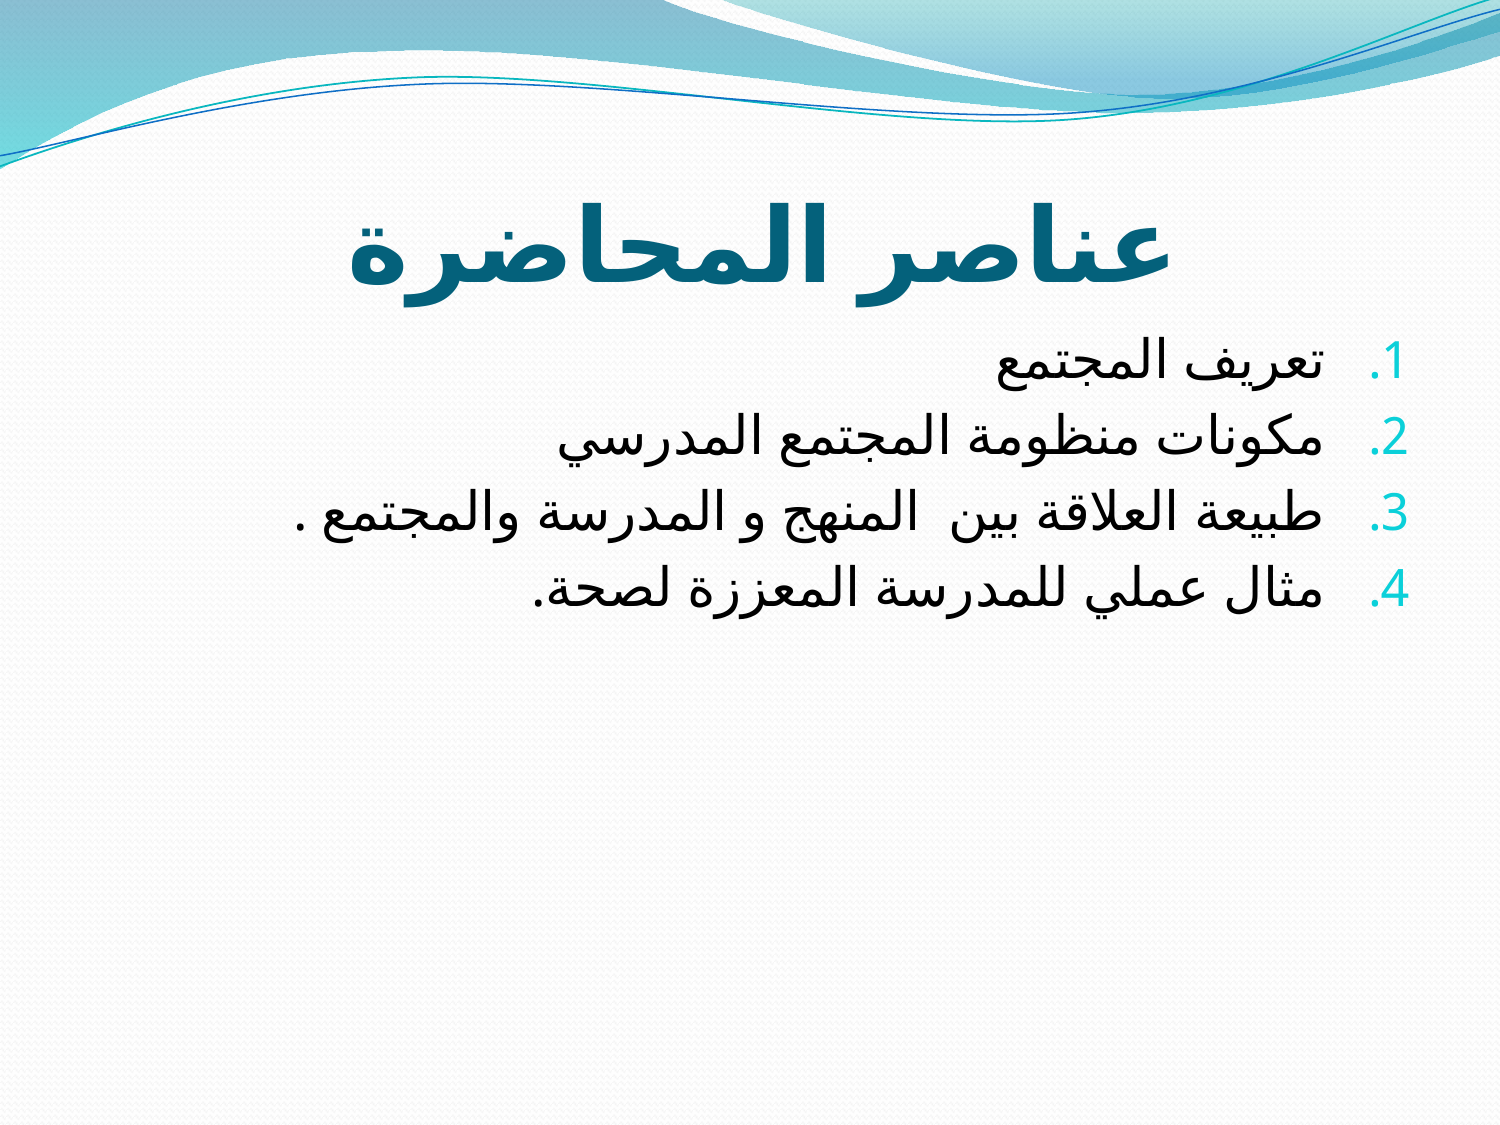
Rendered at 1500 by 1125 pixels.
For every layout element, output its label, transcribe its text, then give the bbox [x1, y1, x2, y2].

title عناصر المحاضرة [75, 115, 1425, 303]
list تعريف المجتمع مكونات منظومة المجتمع المدرسي طبيعة العلاقة بين المنهج و المدرسة والمجتمع . مثال عملي للمدرسة المعززة لصحة. [75, 317, 1425, 1038]
